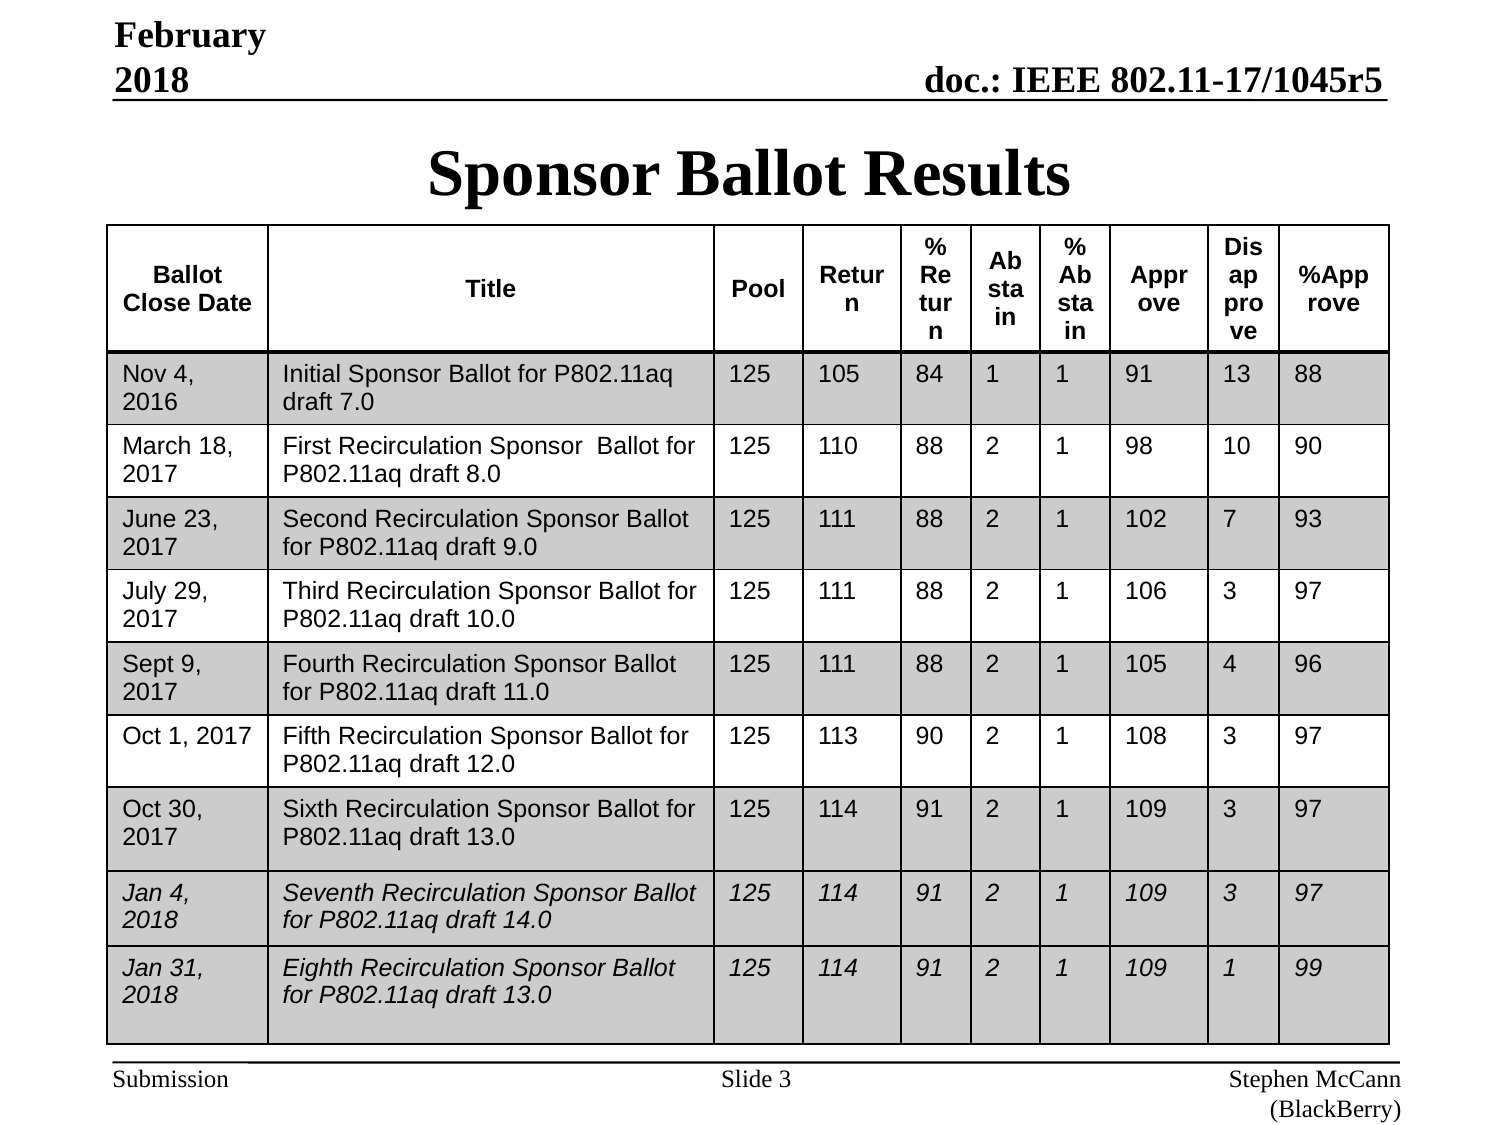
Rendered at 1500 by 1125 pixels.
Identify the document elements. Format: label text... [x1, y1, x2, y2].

table_cell 3 [1209, 788, 1278, 870]
table_cell 1 [1041, 716, 1109, 786]
table_cell Nov 4, 2016 [108, 354, 267, 424]
table_cell Initial Sponsor Ballot for P802.11aq draft 7.0 [269, 354, 713, 424]
table_cell 125 [715, 872, 802, 945]
table_cell 88 [1280, 354, 1388, 424]
table_cell 2 [972, 947, 1039, 1043]
table_cell 125 [715, 716, 802, 786]
table_cell 2 [972, 872, 1039, 945]
table_cell 1 [1209, 947, 1278, 1043]
table_header Return [804, 226, 900, 350]
table_cell June 23, 2017 [108, 498, 267, 569]
table_header %Abstain [1041, 226, 1109, 350]
table_cell 125 [715, 643, 802, 714]
table_cell 105 [1111, 643, 1207, 714]
table_cell 1 [1041, 354, 1109, 424]
table_cell March 18, 2017 [108, 425, 267, 496]
table_header %Approve [1280, 226, 1388, 350]
table_cell 1 [1041, 425, 1109, 496]
table_cell 7 [1209, 498, 1278, 569]
table_cell 1 [972, 354, 1039, 424]
table_header Ballot Close Date [108, 226, 267, 350]
table_cell 110 [804, 425, 900, 496]
table_cell First Recirculation Sponsor Ballot for P802.11aq draft 8.0 [269, 425, 713, 496]
table_cell 114 [804, 947, 900, 1043]
table_cell 109 [1111, 872, 1207, 945]
table_cell 13 [1209, 354, 1278, 424]
table_header %Return [902, 226, 970, 350]
table_cell 93 [1280, 498, 1388, 569]
table_cell July 29, 2017 [108, 570, 267, 641]
table_cell 114 [804, 872, 900, 945]
table_cell 88 [902, 425, 970, 496]
table_cell 90 [902, 716, 970, 786]
table_cell 91 [902, 872, 970, 945]
table_cell 2 [972, 788, 1039, 870]
table_cell Jan 4, 2018 [108, 872, 267, 945]
table_header Abstain [972, 226, 1039, 350]
table_cell Oct 1, 2017 [108, 716, 267, 786]
table_cell 84 [902, 354, 970, 424]
table_cell 1 [1041, 872, 1109, 945]
table_cell 2 [972, 643, 1039, 714]
table_cell 1 [1041, 788, 1109, 870]
table_cell 114 [804, 788, 900, 870]
table_cell Sept 9, 2017 [108, 643, 267, 714]
table_cell Oct 30, 2017 [108, 788, 267, 870]
table_cell 98 [1111, 425, 1207, 496]
table_cell 109 [1111, 947, 1207, 1043]
table_cell Fourth Recirculation Sponsor Ballot for P802.11aq draft 11.0 [269, 643, 713, 714]
table_cell 91 [902, 947, 970, 1043]
title Sponsor Ballot Results [112, 112, 1388, 224]
table_cell 111 [804, 643, 900, 714]
table_cell 3 [1209, 570, 1278, 641]
table_cell 4 [1209, 643, 1278, 714]
table_cell 90 [1280, 425, 1388, 496]
table_header Approve [1111, 226, 1207, 350]
table_header Title [269, 226, 713, 350]
table_cell 108 [1111, 716, 1207, 786]
table_cell 88 [902, 570, 970, 641]
table_cell 97 [1280, 788, 1388, 870]
table_cell Sixth Recirculation Sponsor Ballot for P802.11aq draft 13.0 [269, 788, 713, 870]
table_cell 3 [1209, 872, 1278, 945]
table_cell 106 [1111, 570, 1207, 641]
table_cell 88 [902, 643, 970, 714]
table_cell 2 [972, 570, 1039, 641]
table_cell Seventh Recirculation Sponsor Ballot for P802.11aq draft 14.0 [269, 872, 713, 945]
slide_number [114, 54, 332, 101]
table_cell 1 [1041, 947, 1109, 1043]
table_cell 88 [902, 498, 970, 569]
table_cell 125 [715, 425, 802, 496]
table_cell 125 [715, 354, 802, 424]
table_cell 105 [804, 354, 900, 424]
slide_number Slide 3 [712, 1061, 800, 1093]
table_cell 113 [804, 716, 900, 786]
table_cell 111 [804, 570, 900, 641]
table_cell 109 [1111, 788, 1207, 870]
table_header Pool [715, 226, 802, 350]
table_cell 125 [715, 498, 802, 569]
table_cell 97 [1280, 570, 1388, 641]
table_cell 1 [1041, 498, 1109, 569]
table_cell Fifth Recirculation Sponsor Ballot for P802.11aq draft 12.0 [269, 716, 713, 786]
table_cell 2 [972, 498, 1039, 569]
table_cell 91 [1111, 354, 1207, 424]
table_cell 111 [804, 498, 900, 569]
table_cell 2 [972, 425, 1039, 496]
table_cell 1 [1041, 643, 1109, 714]
table_cell 1 [1041, 570, 1109, 641]
table_cell Jan 31, 2018 [108, 947, 267, 1043]
table_cell 96 [1280, 643, 1388, 714]
table_cell 2 [972, 716, 1039, 786]
table_header Disapprove [1209, 226, 1278, 350]
table_cell 102 [1111, 498, 1207, 569]
table_cell 99 [1280, 947, 1388, 1043]
table_cell Second Recirculation Sponsor Ballot for P802.11aq draft 9.0 [269, 498, 713, 569]
table_cell 125 [715, 947, 802, 1043]
table_cell Third Recirculation Sponsor Ballot for P802.11aq draft 10.0 [269, 570, 713, 641]
table_cell 3 [1209, 716, 1278, 786]
footer Stephen McCann (BlackBerry) [1092, 1061, 1402, 1093]
table_cell Eighth Recirculation Sponsor Ballot for P802.11aq draft 13.0 [269, 947, 713, 1043]
table_cell 97 [1280, 872, 1388, 945]
table_cell 125 [715, 788, 802, 870]
table_cell 125 [715, 570, 802, 641]
table_cell 10 [1209, 425, 1278, 496]
table_cell 97 [1280, 716, 1388, 786]
table_cell 91 [902, 788, 970, 870]
